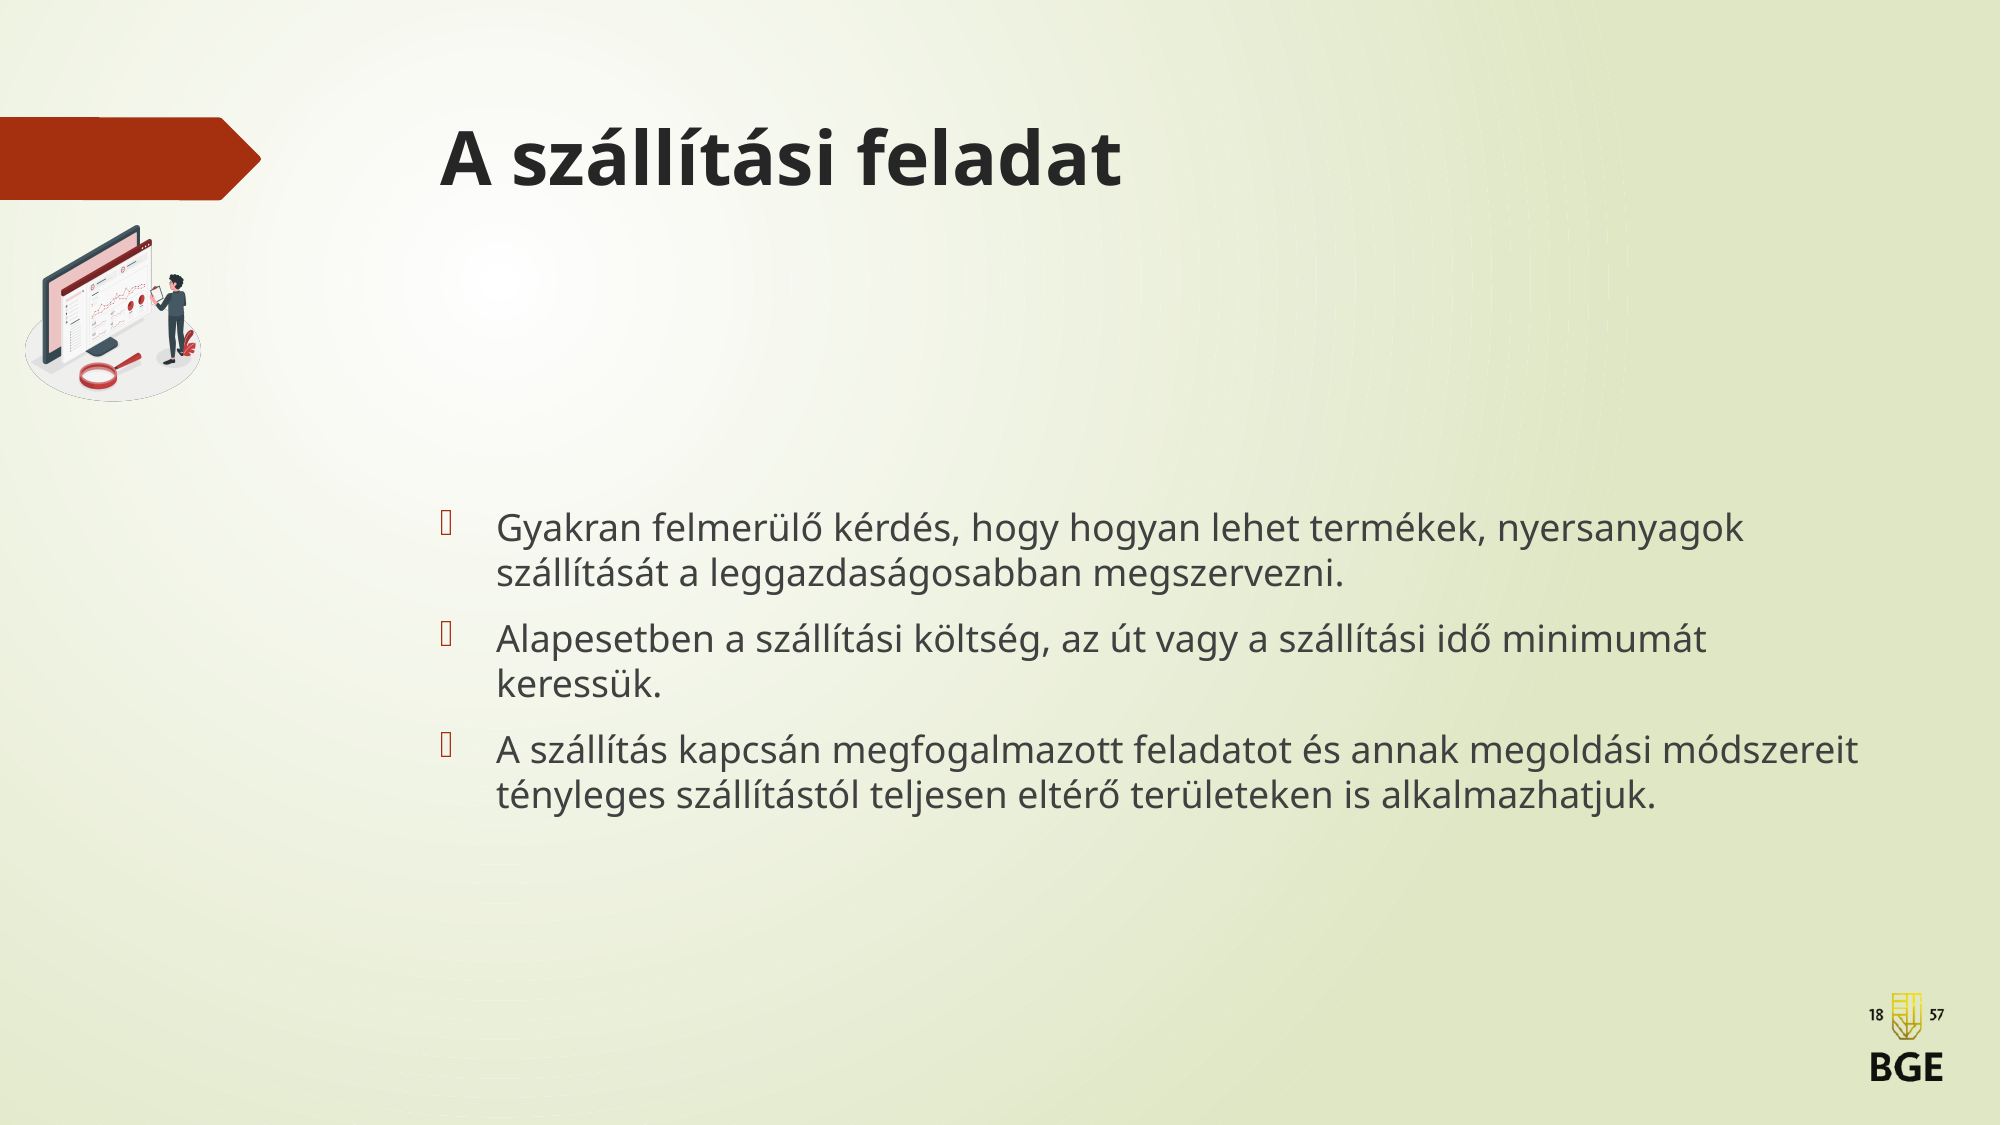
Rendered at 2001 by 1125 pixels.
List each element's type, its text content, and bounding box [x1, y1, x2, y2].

list Gyakran felmerülő kérdés, hogy hogyan lehet termékek, nyersanyagok szállítását a leggazdaságosabban megszervezni. Alapesetben a szállítási költség, az út vagy a szállítási idő minimumát keressük. A szállítás kapcsán megfogalmazott feladatot és annak megoldási módszereit tényleges szállítástól teljesen eltérő területeken is alkalmazhatjuk. [424, 350, 1888, 970]
picture [1853, 984, 1958, 1090]
title A szállítási feladat [425, 102, 1888, 313]
picture [17, 217, 208, 408]
